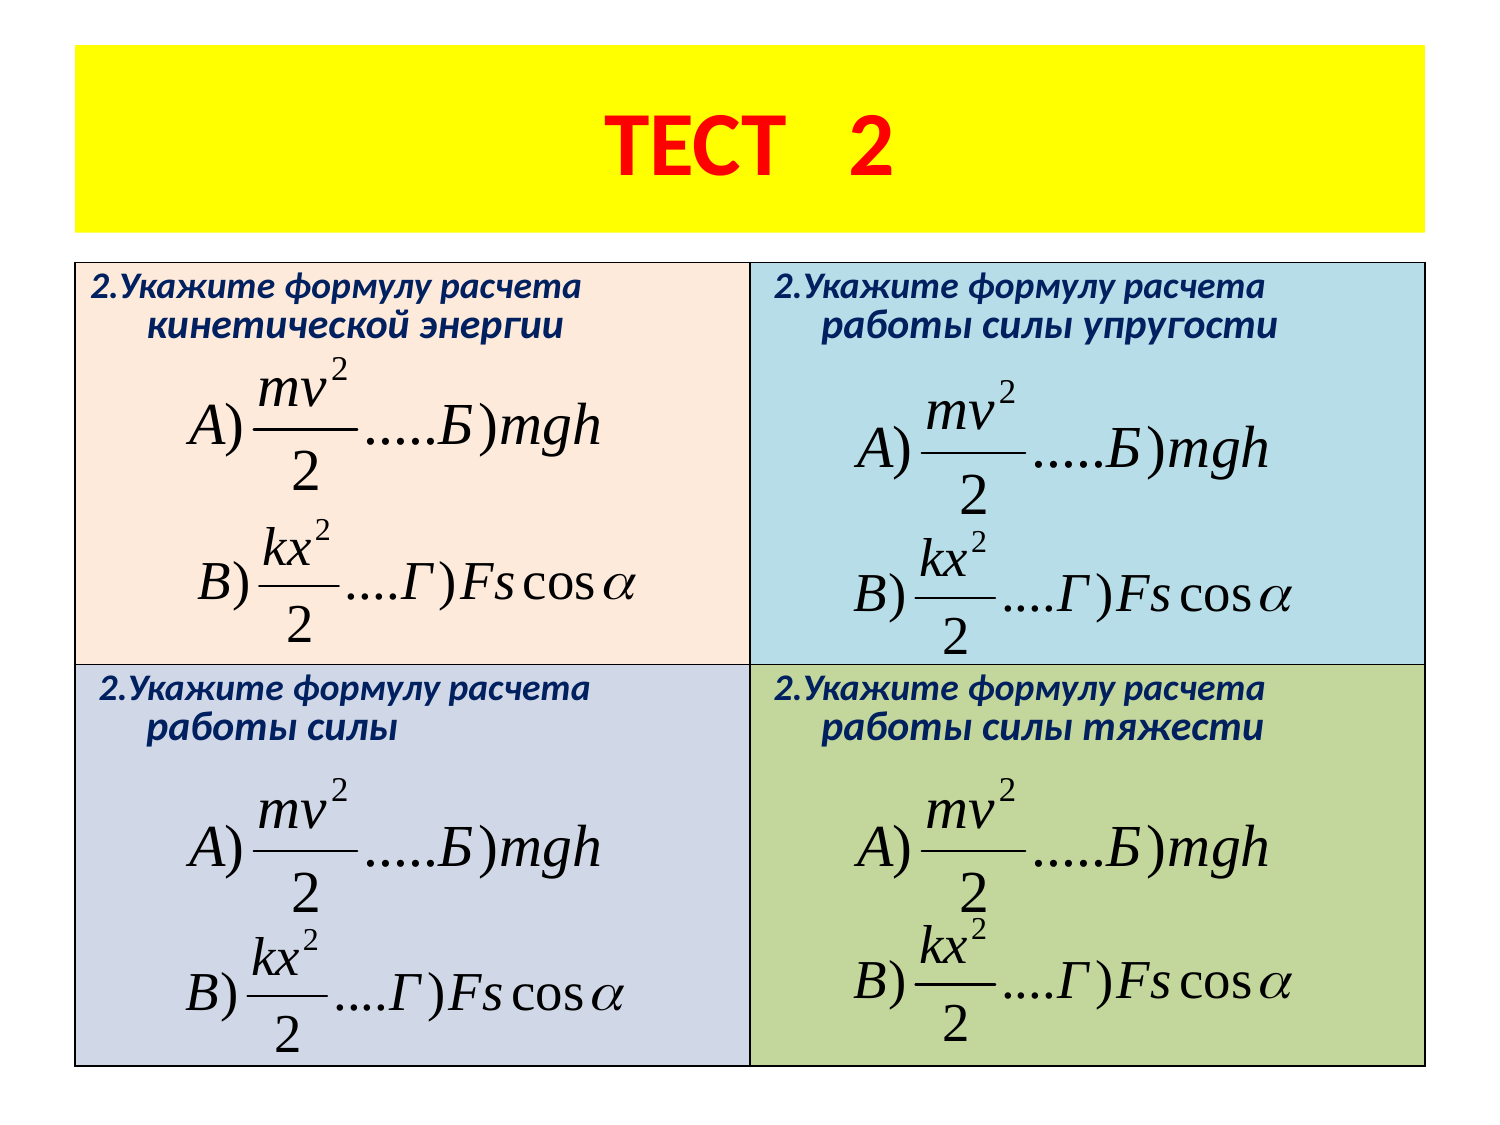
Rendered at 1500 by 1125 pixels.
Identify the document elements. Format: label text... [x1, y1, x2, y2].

table_cell 2.Укажите формулу расчета работы силы тяжести [751, 665, 1424, 1065]
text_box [843, 902, 1306, 1054]
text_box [175, 913, 638, 1066]
table_header 2.Укажите формулу расчета работы силы упругости [751, 263, 1424, 664]
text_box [175, 339, 614, 505]
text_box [843, 362, 1282, 515]
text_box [175, 761, 614, 913]
table_header 2.Укажите формулу расчета кинетической энергии [76, 263, 749, 664]
table_cell 2.Укажите формулу расчета работы силы [76, 665, 749, 1065]
title ТЕСТ 2 [75, 45, 1425, 233]
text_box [843, 761, 1282, 901]
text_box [843, 515, 1306, 667]
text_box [187, 503, 650, 655]
